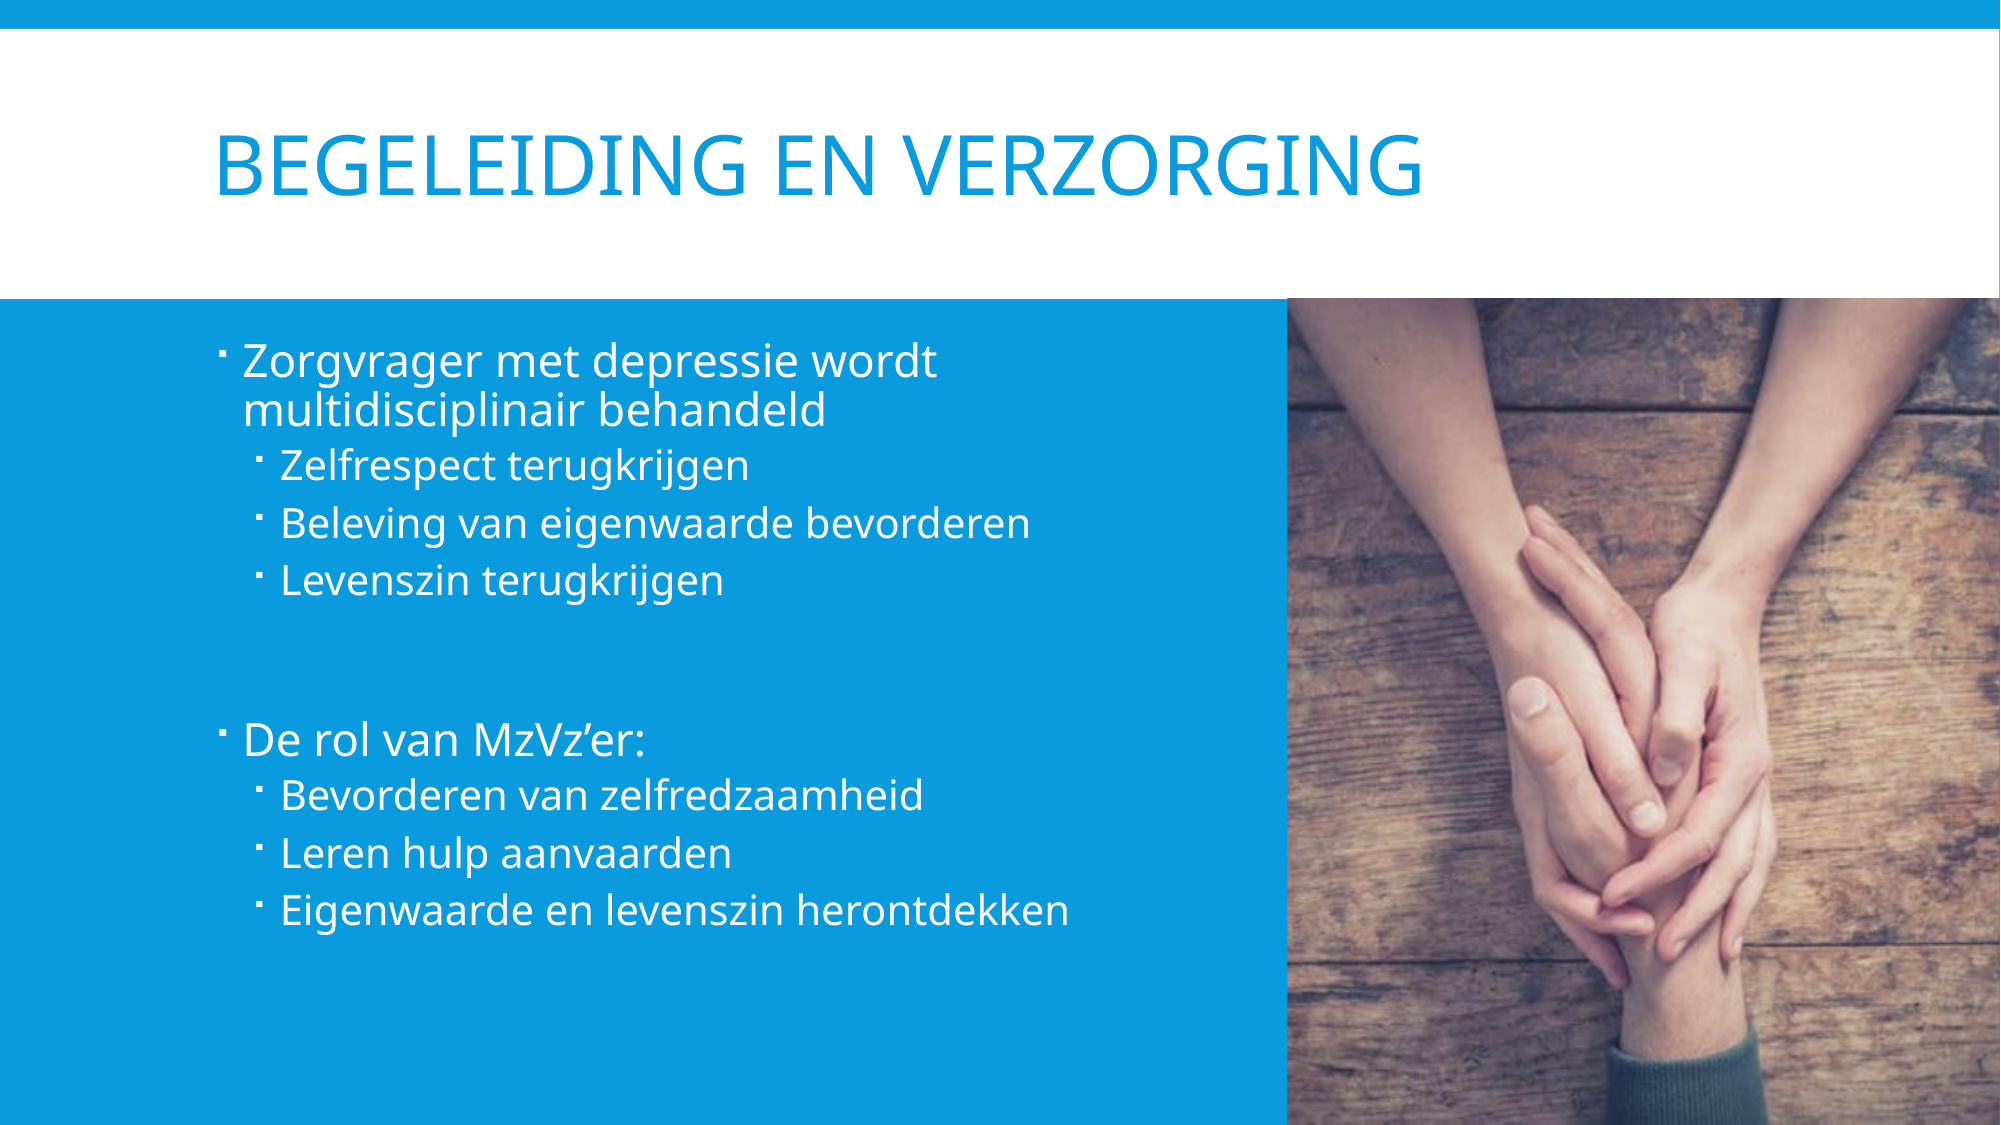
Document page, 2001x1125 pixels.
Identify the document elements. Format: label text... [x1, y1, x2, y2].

picture [1288, 298, 2000, 1125]
title Begeleiding en verzorging [197, 46, 1803, 295]
list Zorgvrager met depressie wordt multidisciplinair behandeld Zelfrespect terugkrijgen Beleving van eigenwaarde bevorderen Levenszin terugkrijgen De rol van MzVz’er: Bevorderen van zelfredzaamheid Leren hulp aanvaarden Eigenwaarde en levenszin herontdekken [197, 329, 1225, 1020]
